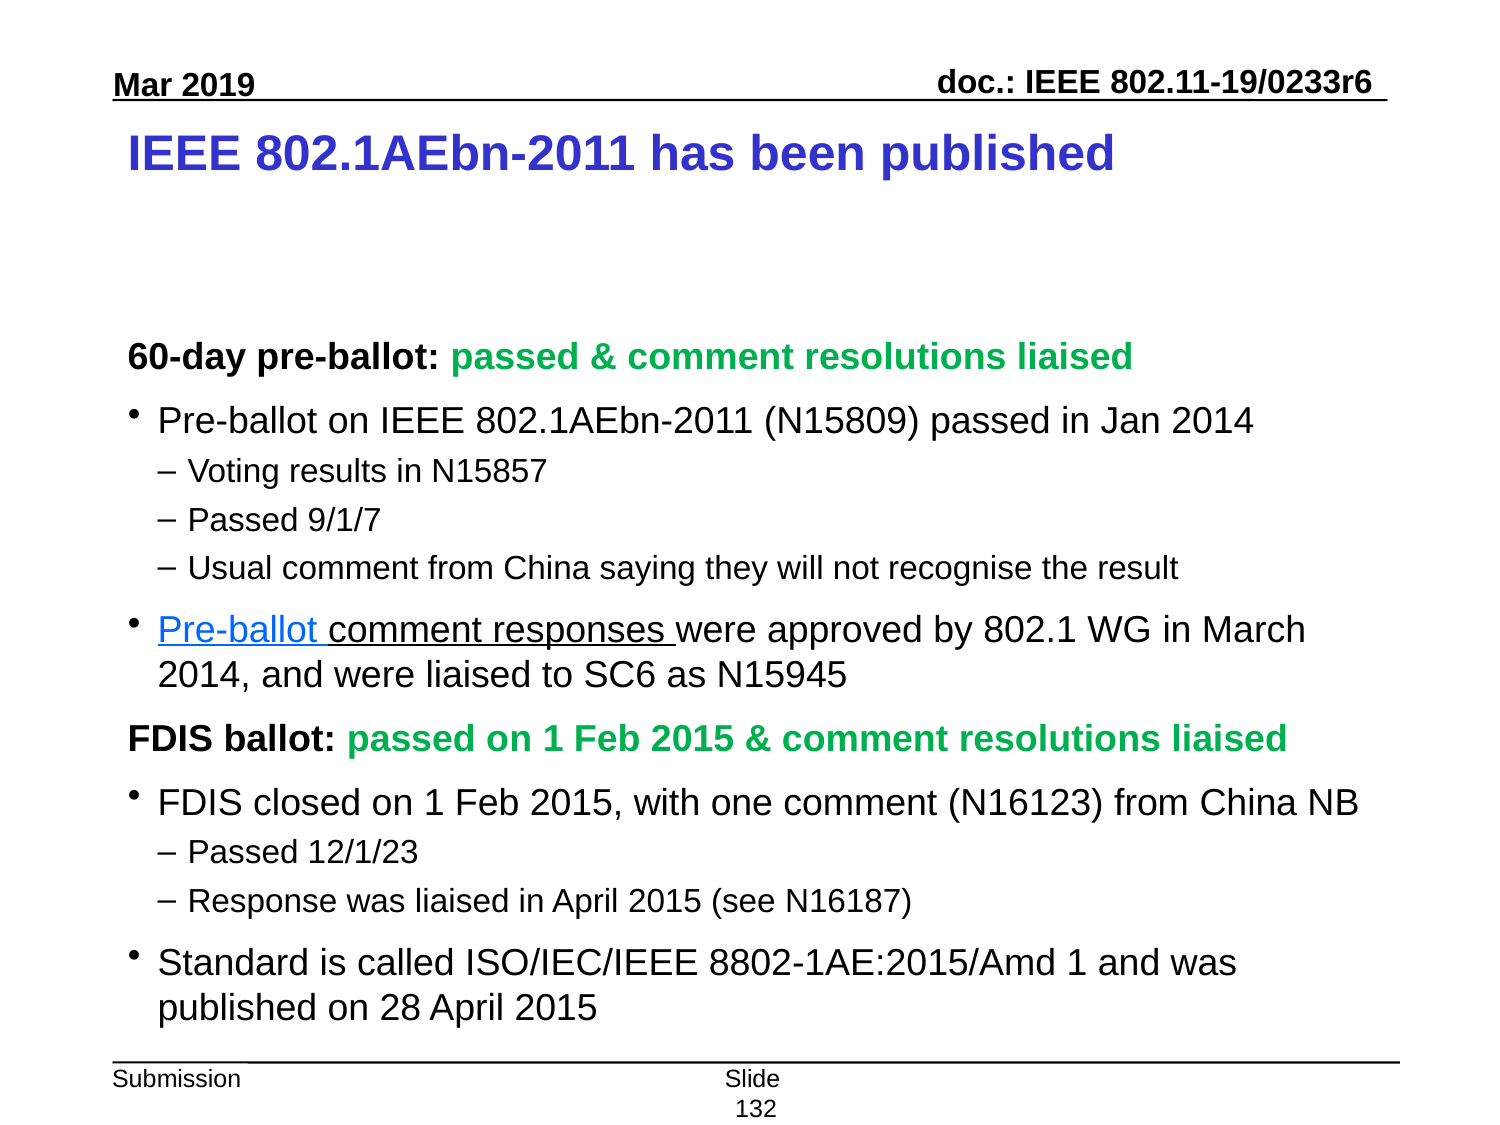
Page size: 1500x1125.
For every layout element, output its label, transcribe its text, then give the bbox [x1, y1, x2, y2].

title IEEE 802.1AEbn-2011 has been published [112, 112, 1388, 288]
slide_number Slide 132 [709, 1061, 803, 1093]
list 60-day pre-ballot: passed & comment resolutions liaised Pre-ballot on IEEE 802.1AEbn-2011 (N15809) passed in Jan 2014 Voting results in N15857 Passed 9/1/7 Usual comment from China saying they will not recognise the result Pre-ballot comment responses were approved by 802.1 WG in March 2014, and were liaised to SC6 as N15945 FDIS ballot: passed on 1 Feb 2015 & comment resolutions liaised FDIS closed on 1 Feb 2015, with one comment (N16123) from China NB Passed 12/1/23 Response was liaised in April 2015 (see N16187) Standard is called ISO/IEC/IEEE 8802-1AE:2015/Amd 1 and was published on 28 April 2015 [112, 324, 1388, 1000]
